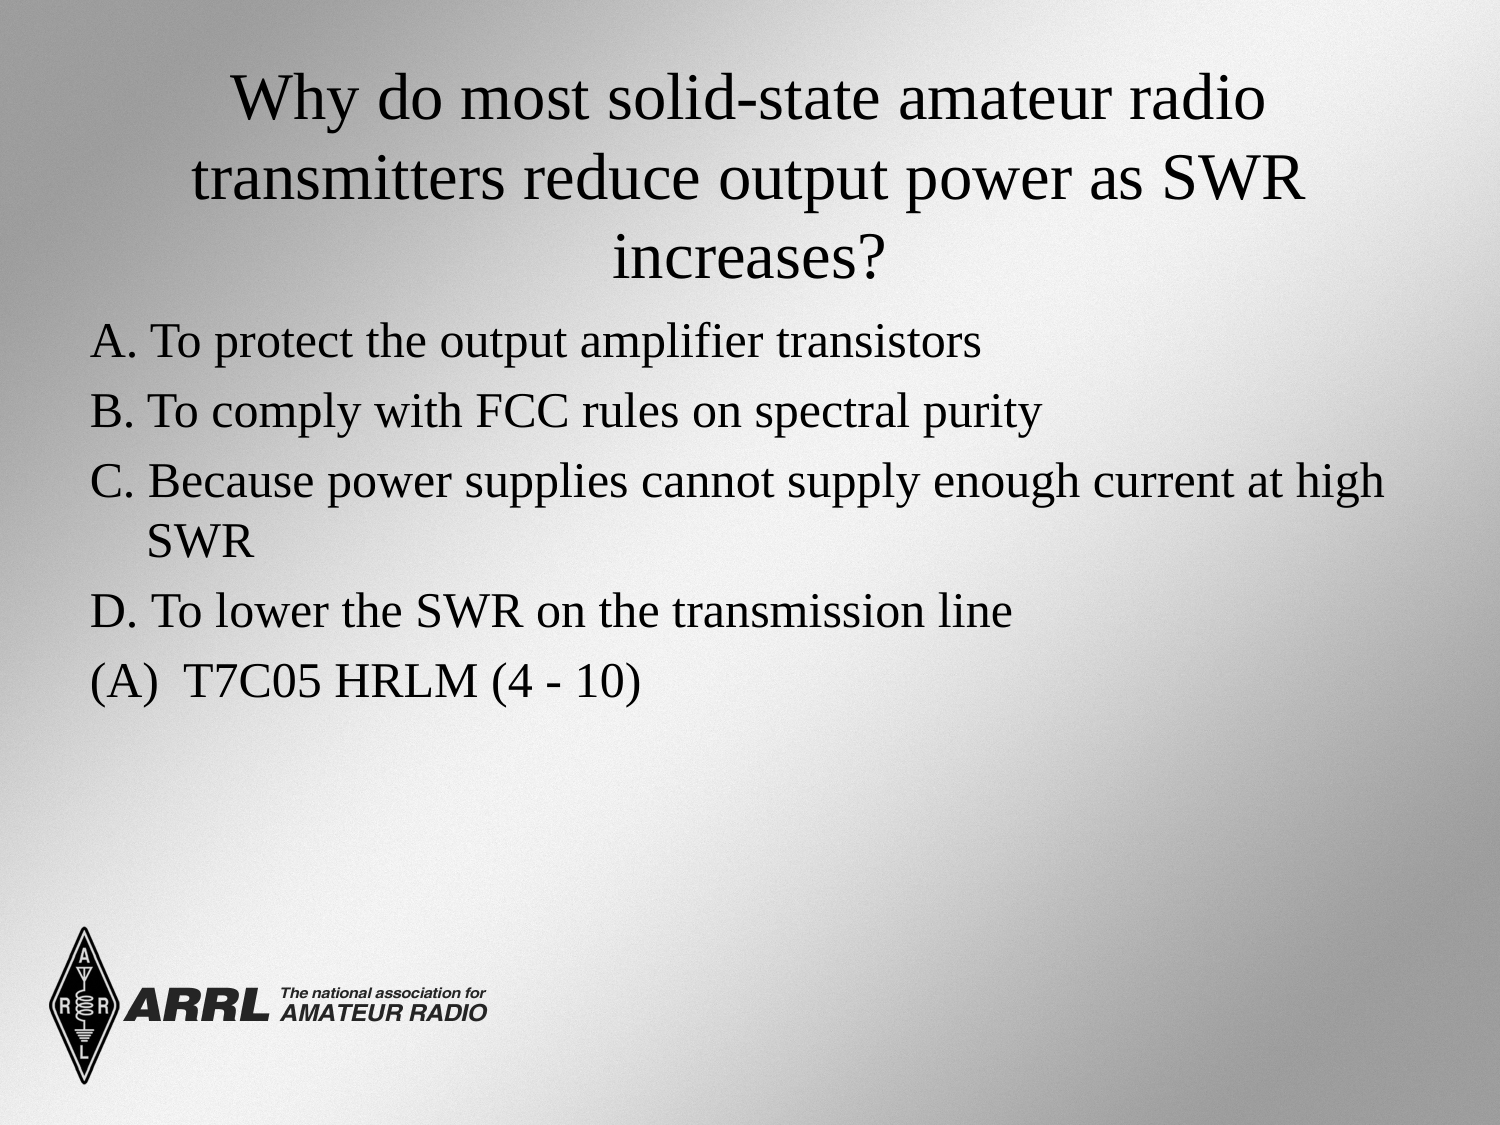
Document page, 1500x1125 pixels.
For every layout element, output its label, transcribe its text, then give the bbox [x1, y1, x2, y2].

picture [0, 0, 1500, 1125]
title Why do most solid-state amateur radio transmitters reduce output power as SWR increases? [75, 45, 1425, 233]
list A. To protect the output amplifier transistors B. To comply with FCC rules on spectral purity C. Because power supplies cannot supply enough current at high SWR D. To lower the SWR on the transmission line (A) T7C05 HRLM (4 - 10) [75, 299, 1425, 1005]
